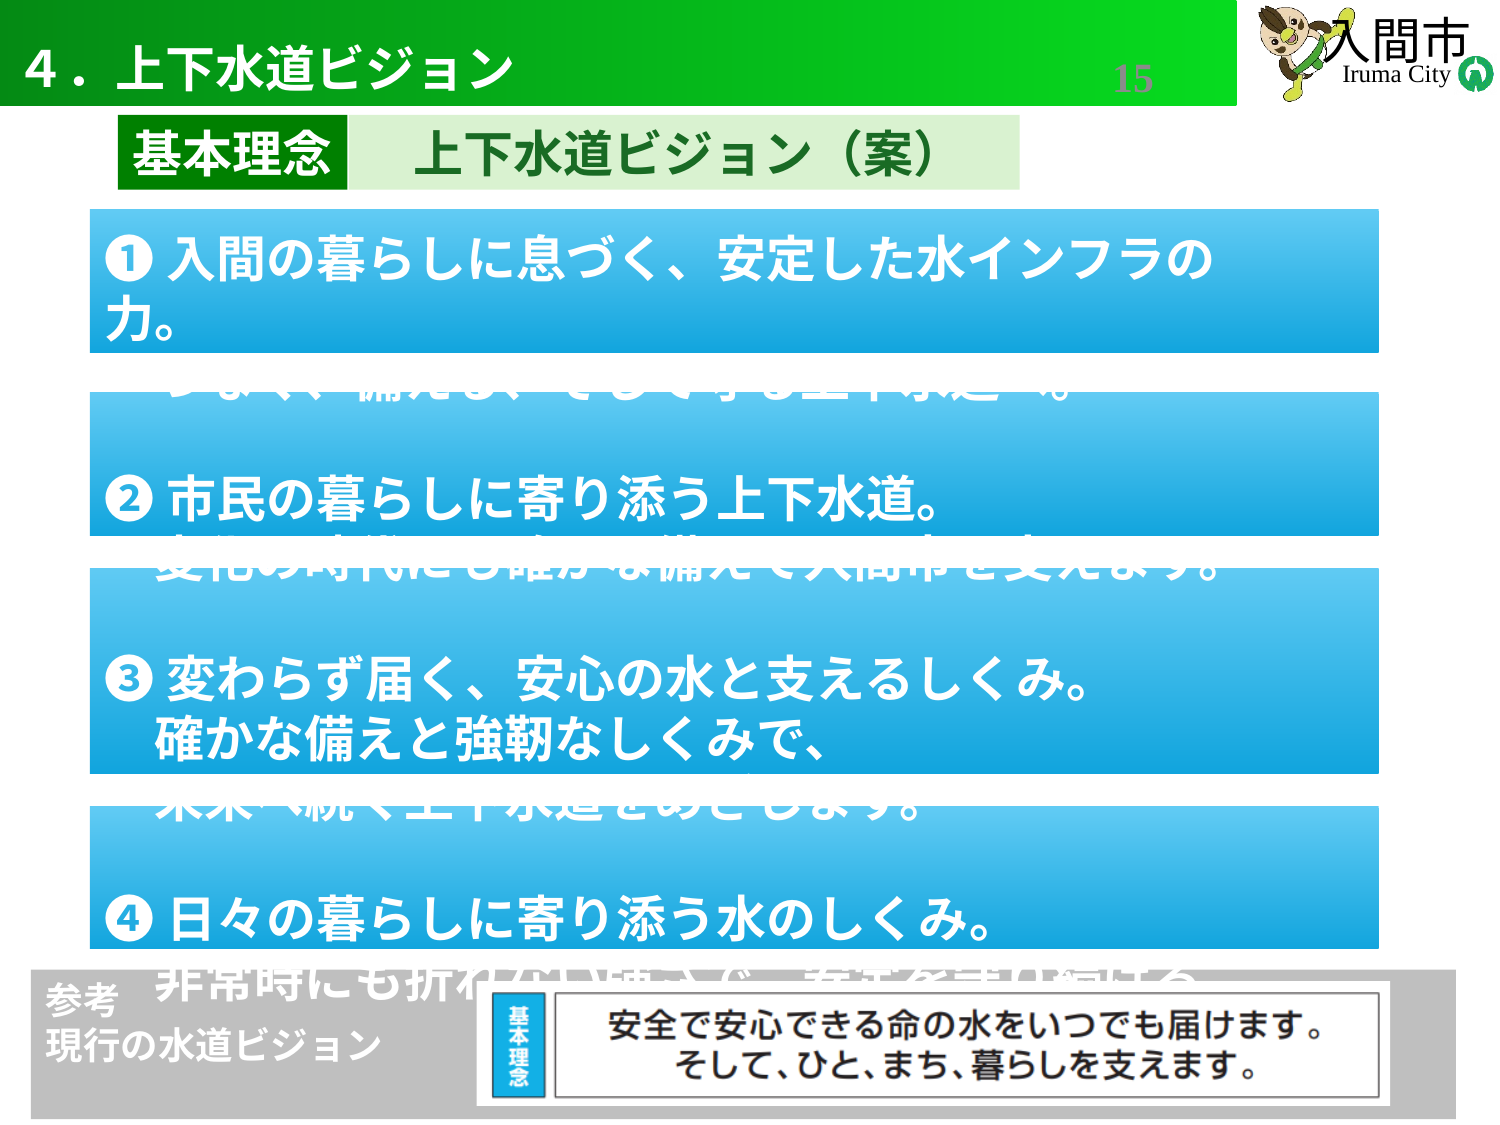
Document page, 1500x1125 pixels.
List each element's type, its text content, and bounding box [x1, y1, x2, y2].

text_box 基本理念 [117, 114, 348, 160]
text_box [1279, 392, 1379, 536]
text_box [1279, 568, 1379, 774]
slide_number 15 [1062, 41, 1170, 108]
picture [475, 981, 1391, 1107]
picture [1454, 53, 1497, 95]
title ４．上下水道ビジョン [0, 0, 1237, 106]
text_box ❶入間の暮らしに息づく、安定した水インフラの力。 つなぐ、備える、そして守る上下水道へ。 ❷市民の暮らしに寄り添う上下水道。 変化の時代にも確かな備えで入間市を支えます。 ❸変わらず届く、安心の水と支えるしくみ。 確かな備えと強靭なしくみで、 未来へ続く上下水道をめざします。 ❹日々の暮らしに寄り添う水のしくみ。 非常時にも折れない強さで、安定を守り続ける。 [89, 160, 1279, 1076]
text_box [1279, 209, 1379, 353]
picture [1252, 0, 1358, 106]
text_box 参考 現行の水道ビジョン [30, 969, 1456, 1120]
text_box [1279, 806, 1379, 949]
text_box 上下水道ビジョン（案） [348, 114, 1020, 160]
